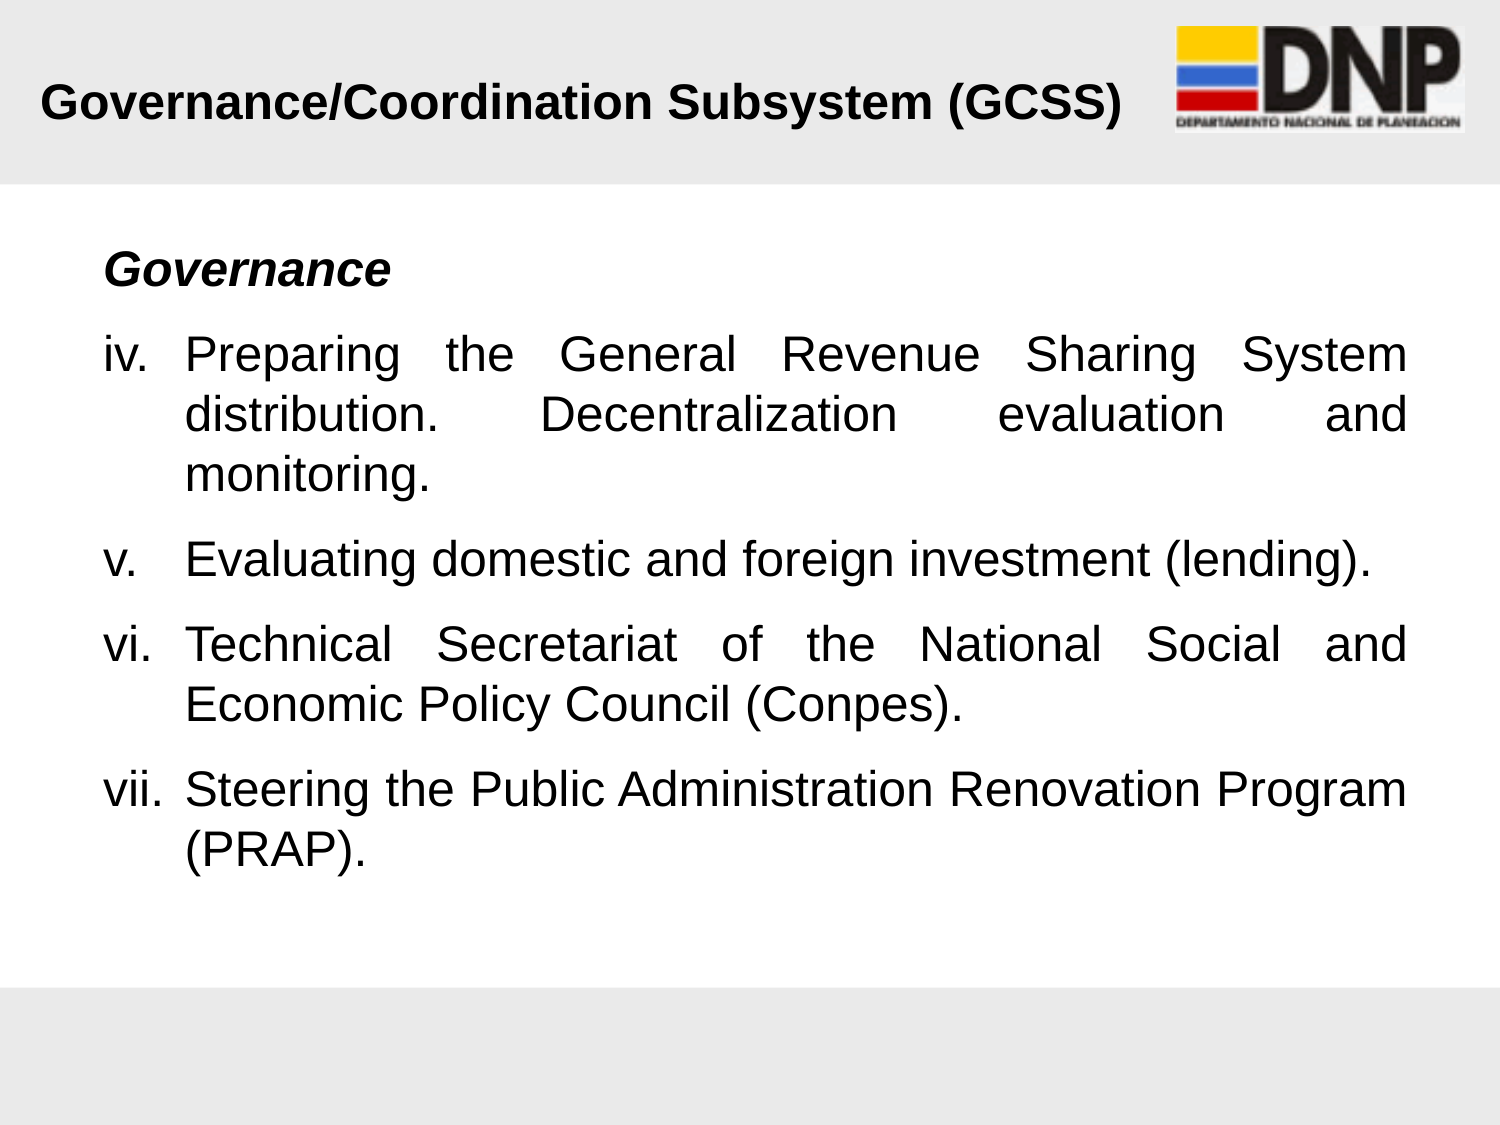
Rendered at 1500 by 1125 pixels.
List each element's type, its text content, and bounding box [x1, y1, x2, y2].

text_box Governance/Coordination Subsystem (GCSS) [0, 62, 1164, 137]
text_box Governance Preparing the General Revenue Sharing System distribution. Decentralization evaluation and monitoring. Evaluating domestic and foreign investment (lending). Technical Secretariat of the National Social and Economic Policy Council (Conpes). Steering the Public Administration Renovation Program (PRAP). [88, 229, 1424, 969]
text_box [0, 987, 1500, 1125]
text_box [0, 0, 1500, 181]
picture [1174, 26, 1465, 134]
